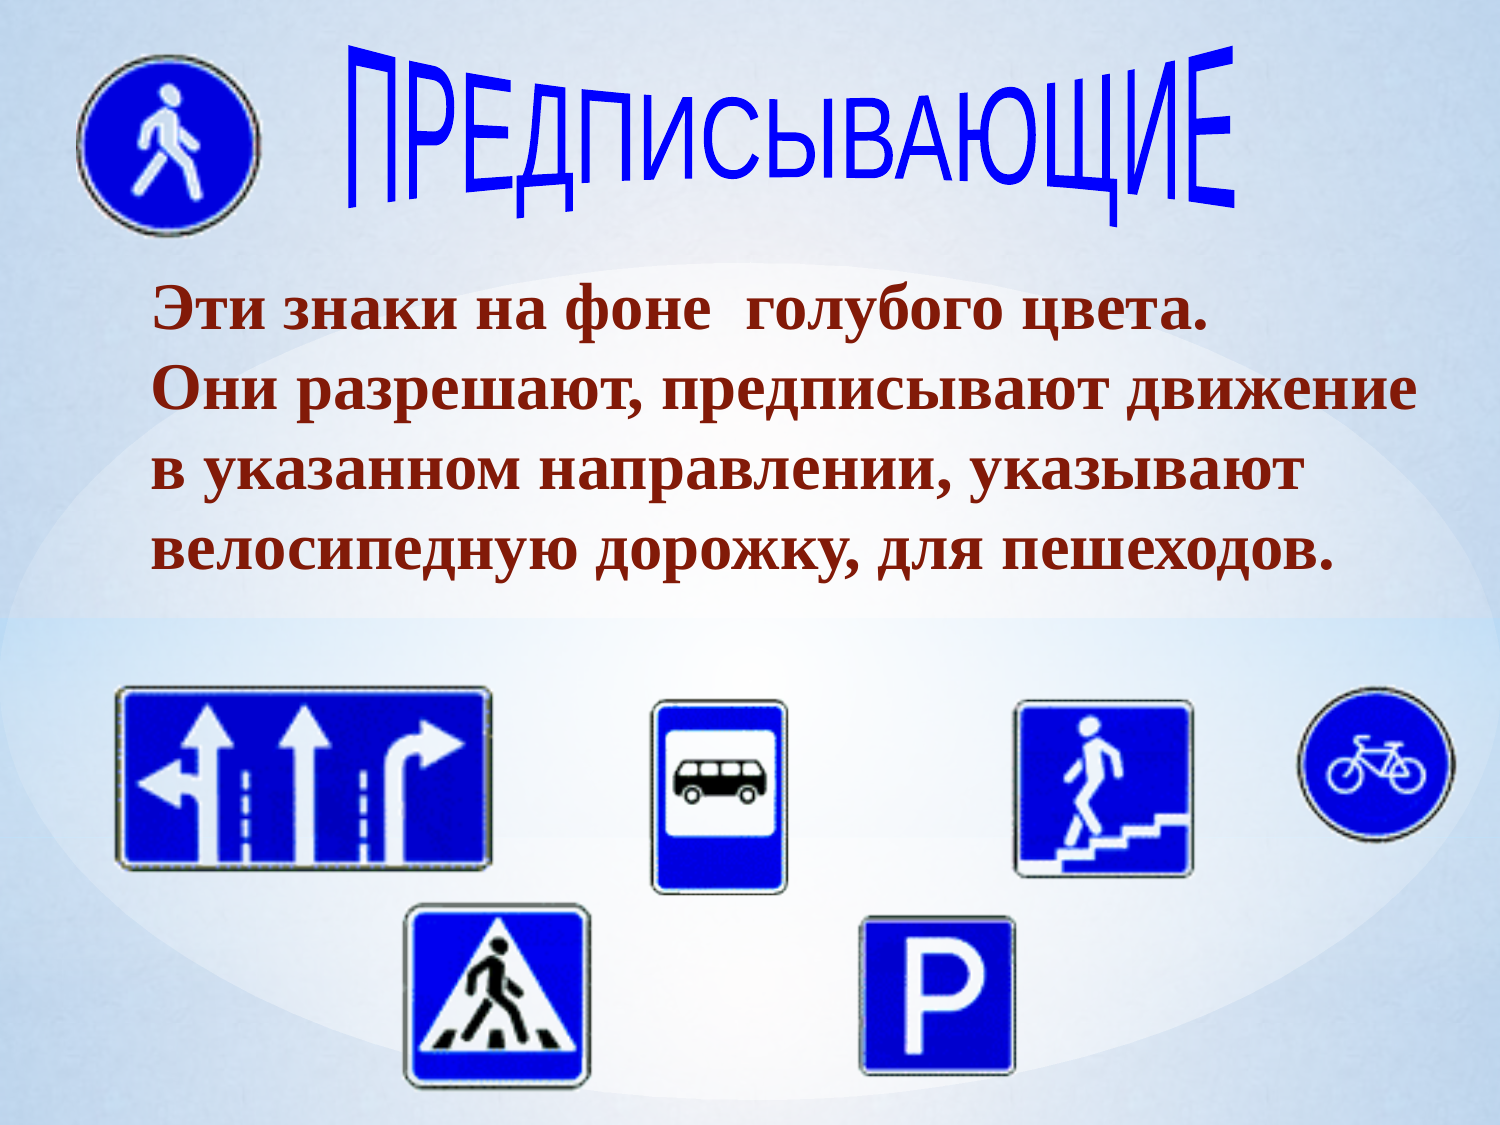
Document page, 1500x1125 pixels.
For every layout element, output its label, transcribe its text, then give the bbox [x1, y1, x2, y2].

picture [1009, 697, 1202, 886]
picture [647, 697, 795, 901]
picture [111, 683, 499, 877]
picture [1293, 683, 1464, 849]
list Эти знаки на фоне голубого цвета. Они разрешают, предписывают движение в указанном направлении, указывают велосипедную дорожку, для пешеходов. [135, 255, 1448, 698]
picture [76, 52, 267, 246]
picture [400, 900, 596, 1097]
picture [855, 913, 1023, 1084]
